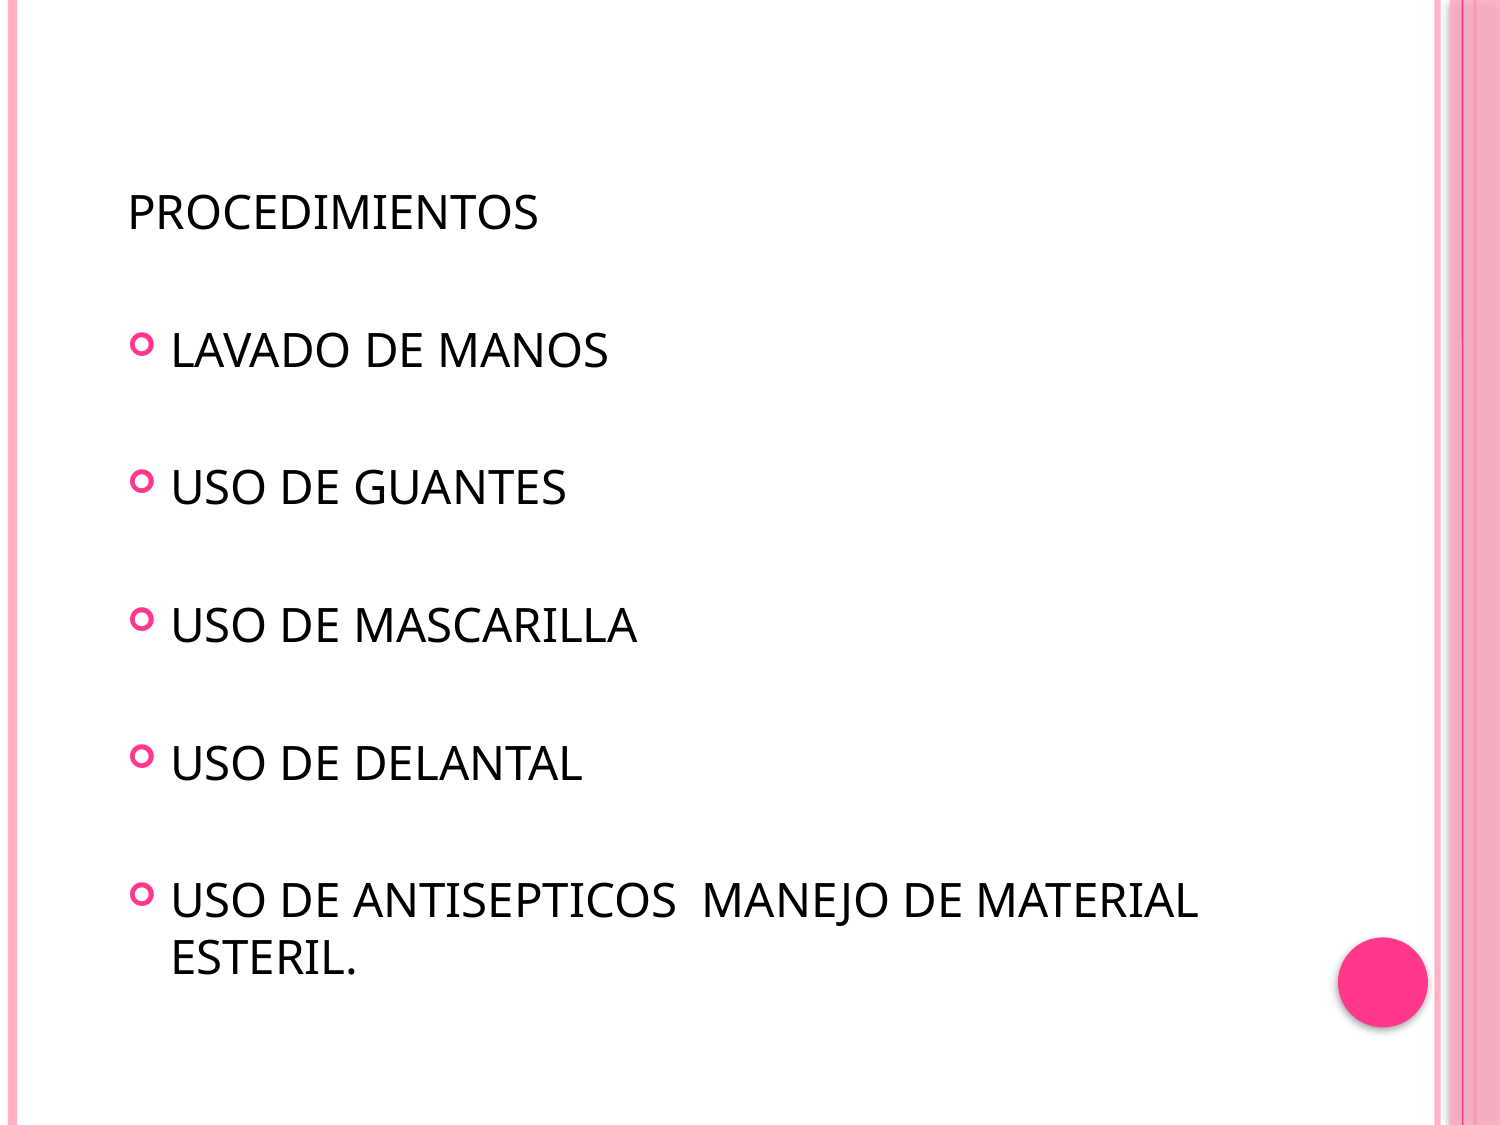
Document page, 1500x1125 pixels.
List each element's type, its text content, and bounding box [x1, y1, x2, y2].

list PROCEDIMIENTOS LAVADO DE MANOS USO DE GUANTES USO DE MASCARILLA USO DE DELANTAL USO DE ANTISEPTICOS MANEJO DE MATERIAL ESTERIL. [112, 174, 1388, 1000]
